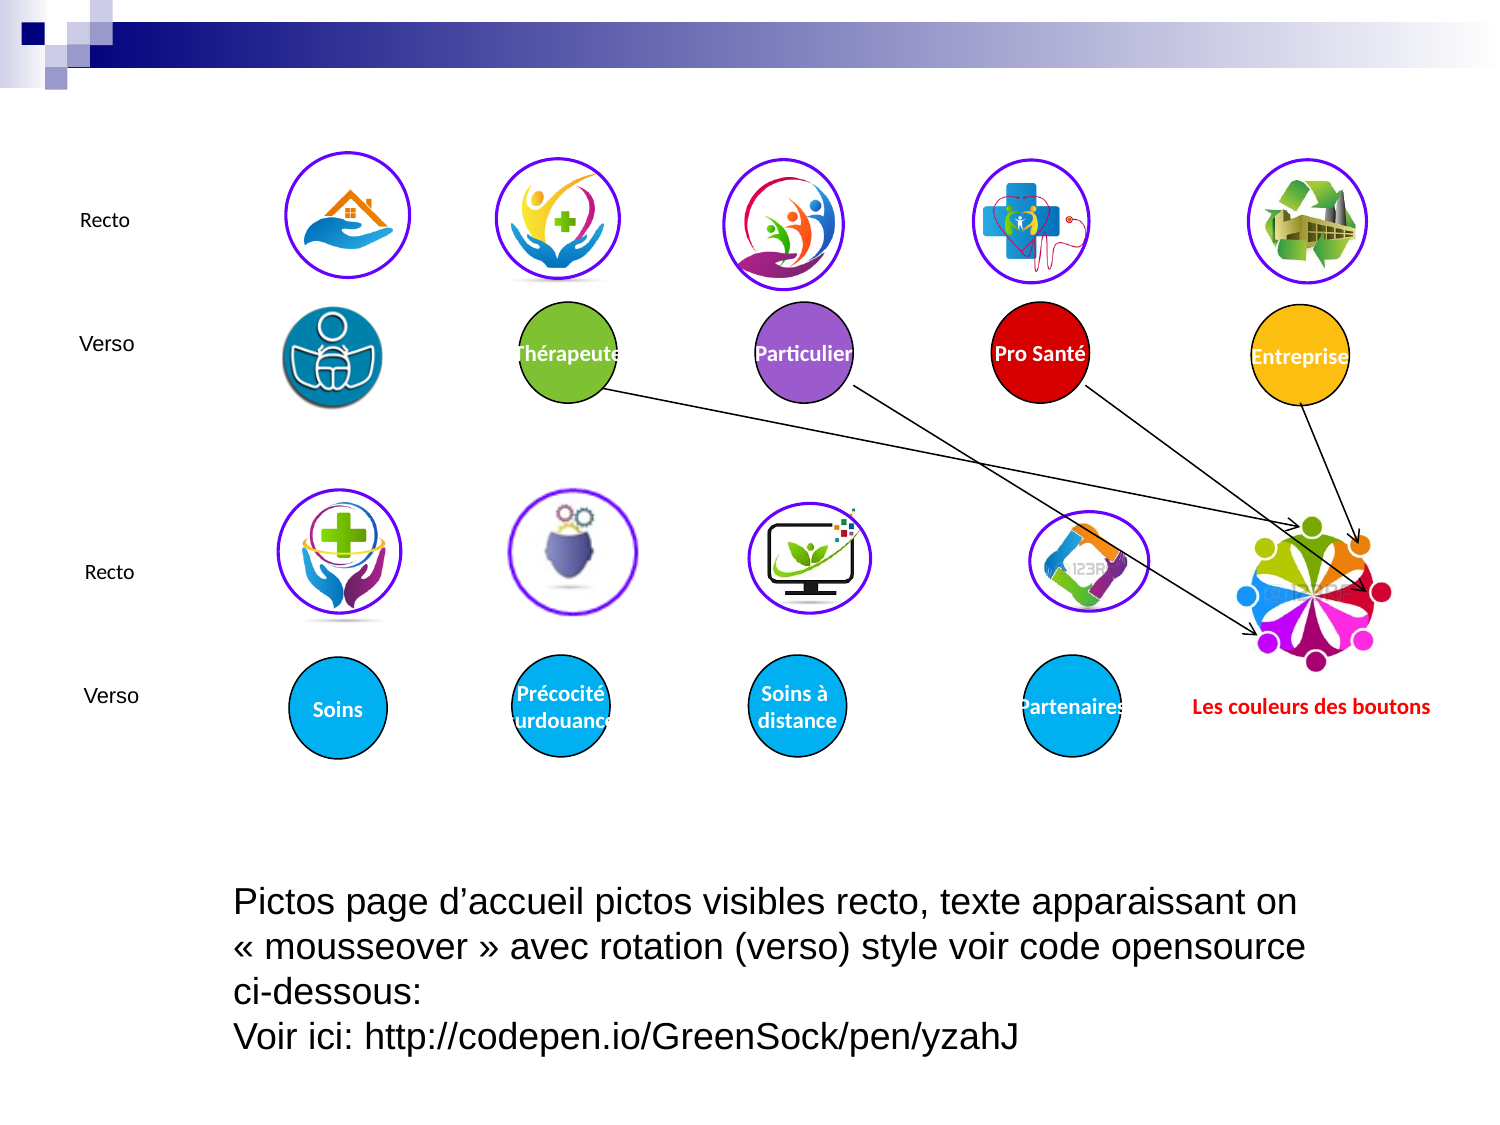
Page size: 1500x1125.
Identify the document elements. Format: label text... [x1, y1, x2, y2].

text_box Recto [65, 198, 146, 240]
text_box [987, 159, 1075, 181]
text_box Entreprise [1251, 304, 1350, 383]
text_box [305, 489, 374, 500]
picture [1217, 493, 1407, 691]
text_box [612, 190, 620, 247]
text_box Précocité surdouance [511, 655, 611, 757]
picture [507, 172, 608, 283]
text_box Les couleurs des boutons [1177, 684, 1446, 727]
picture [281, 303, 388, 410]
text_box [521, 158, 594, 170]
text_box [743, 159, 824, 176]
text_box Pro Santé [991, 302, 1090, 383]
text_box [839, 200, 844, 249]
text_box [1273, 159, 1342, 171]
text_box [278, 510, 294, 593]
picture [495, 482, 646, 620]
text_box Thérapeute [518, 302, 618, 404]
text_box Recto [70, 550, 150, 592]
text_box Verso [64, 322, 162, 364]
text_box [602, 388, 848, 528]
text_box [285, 152, 410, 278]
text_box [1084, 385, 1367, 593]
text_box Verso [69, 674, 167, 716]
picture [747, 528, 853, 624]
picture [299, 502, 388, 623]
picture [736, 177, 835, 279]
text_box Pictos page d’accueil pictos visibles recto, texte apparaissant on « mousseover » avec rotation (verso) style voir code opensource ci-dessous: Voir ici: http://codepen.io/GreenSock/pen/yzahJ [218, 869, 1350, 1065]
text_box [1248, 200, 1252, 243]
text_box Soins à distance [748, 655, 847, 757]
text_box Soins [289, 657, 388, 759]
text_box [853, 385, 1258, 636]
text_box [973, 197, 978, 246]
picture [1257, 172, 1362, 271]
text_box Particulier [755, 302, 854, 386]
text_box [496, 193, 502, 244]
picture [304, 188, 393, 250]
text_box Partenaires [1023, 655, 1122, 757]
picture [983, 183, 1086, 272]
text_box [392, 519, 401, 584]
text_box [1300, 405, 1359, 545]
text_box [723, 193, 731, 256]
